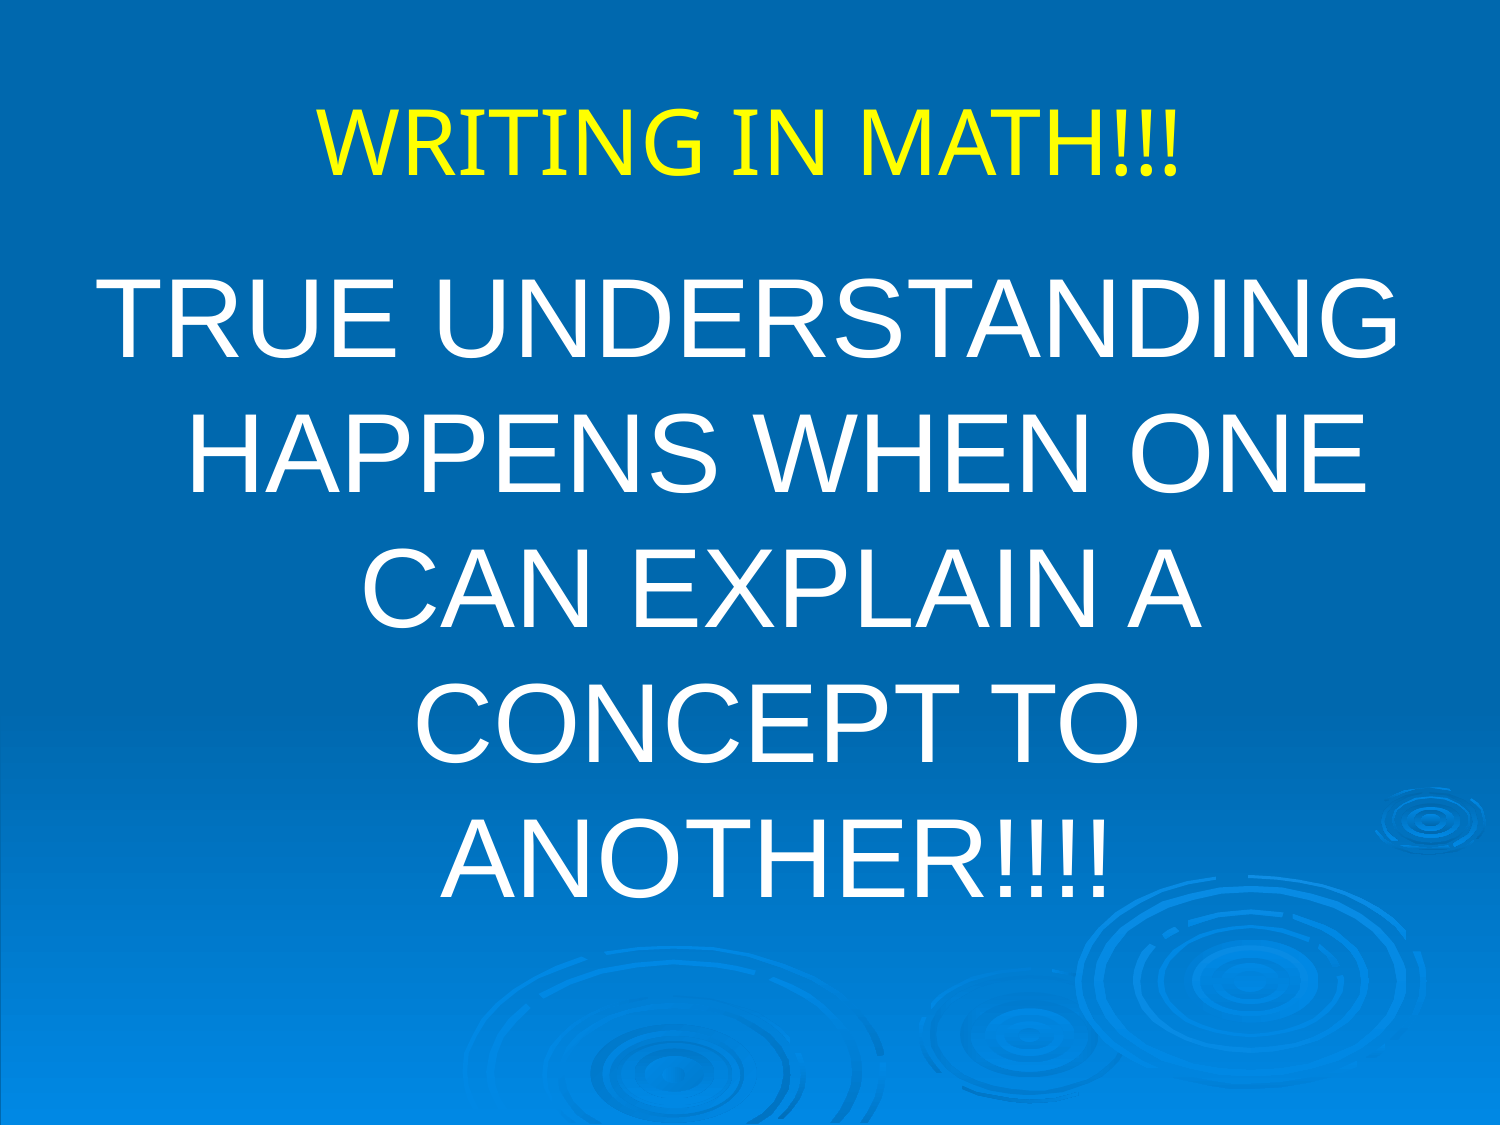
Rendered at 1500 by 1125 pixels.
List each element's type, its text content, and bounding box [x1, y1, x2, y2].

list TRUE UNDERSTANDING HAPPENS WHEN ONE CAN EXPLAIN A CONCEPT TO ANOTHER!!!! [74, 237, 1426, 1006]
title WRITING IN MATH!!! [74, 45, 1426, 233]
